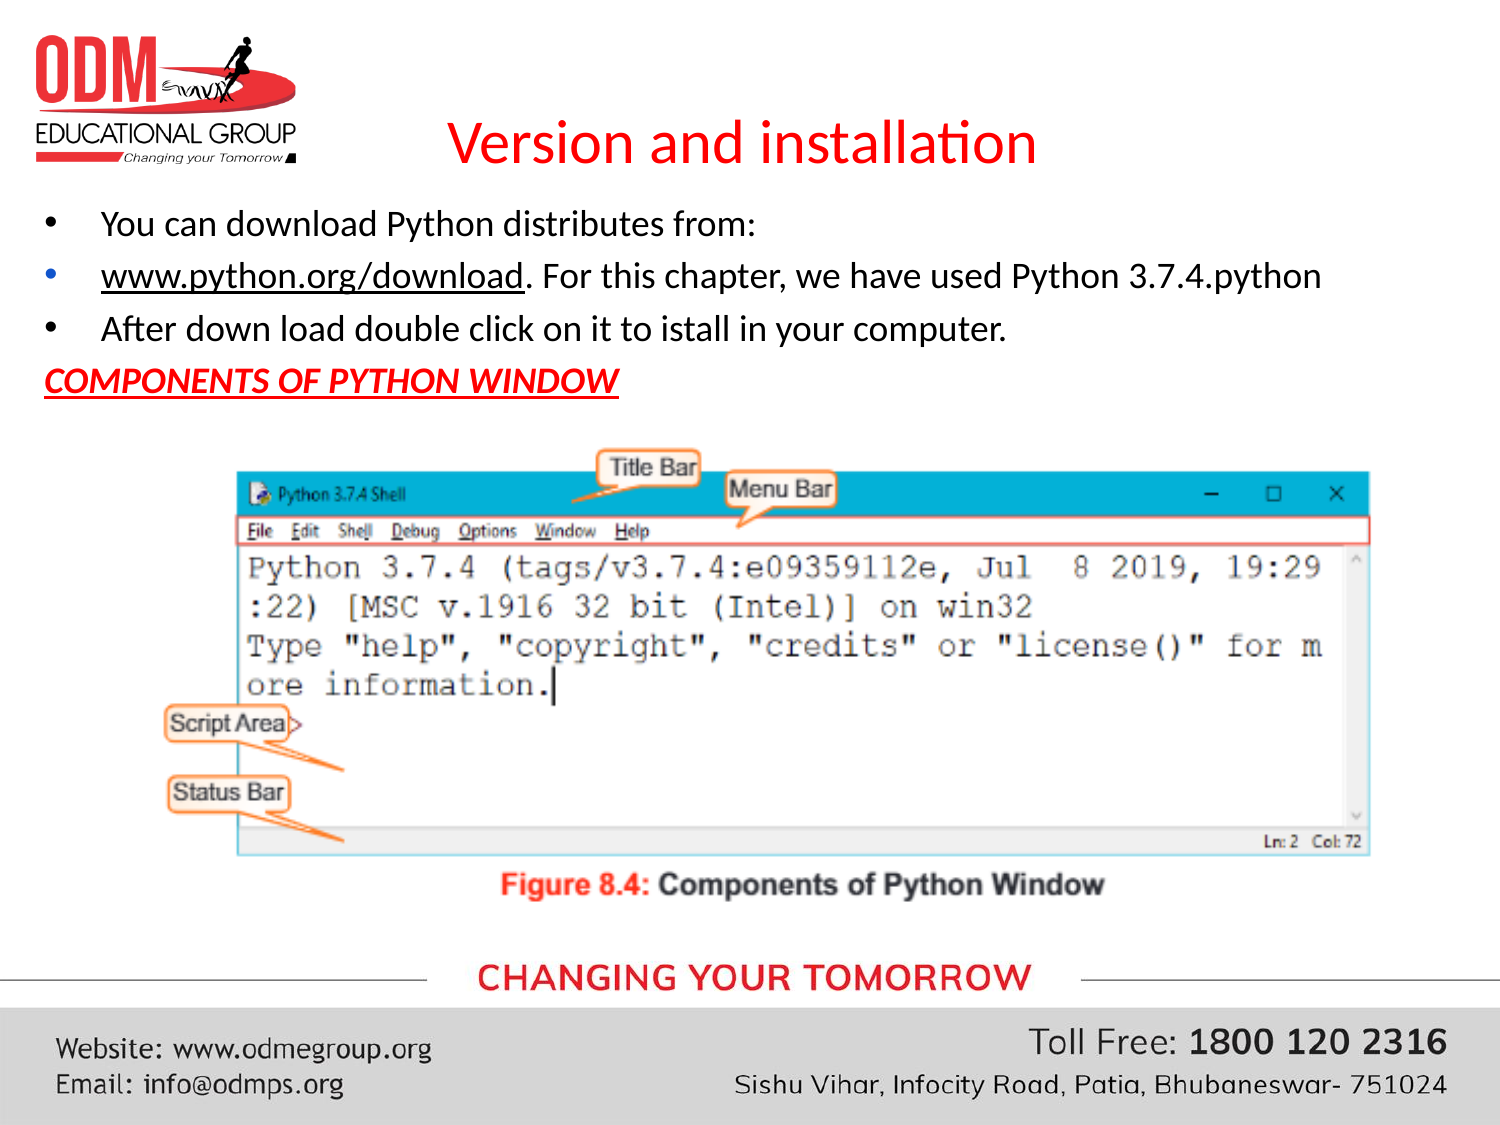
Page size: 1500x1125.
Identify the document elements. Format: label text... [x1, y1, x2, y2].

list You can download Python distributes from: www.python.org/download. For this chapter, we have used Python 3.7.4.python After down load double click on it to istall in your computer. COMPONENTS OF PYTHON WINDOW [29, 191, 1380, 934]
title Version and installation [75, 45, 1425, 233]
picture [0, 444, 1500, 1125]
picture [36, 35, 296, 164]
